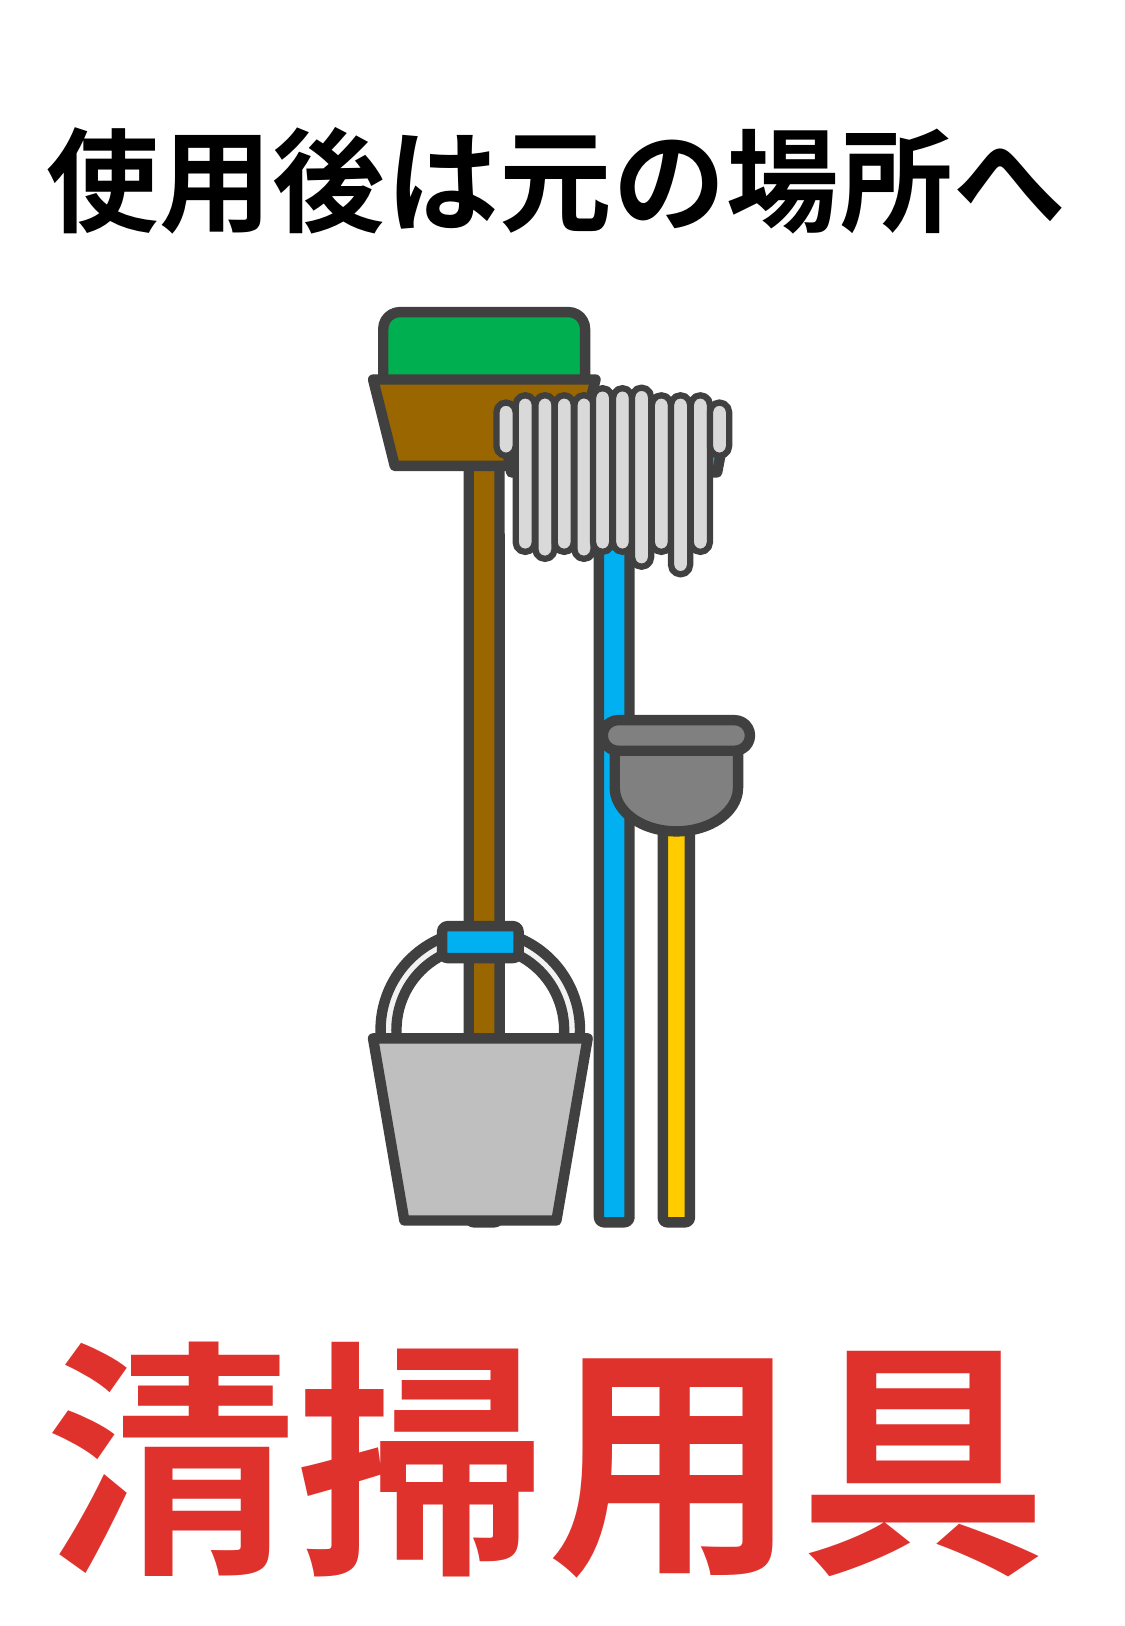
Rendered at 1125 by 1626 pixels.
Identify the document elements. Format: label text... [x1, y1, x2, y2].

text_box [372, 311, 751, 1223]
text_box 使用後は元の場所へ [30, 103, 1093, 254]
text_box 清掃用具 [30, 1296, 1114, 1612]
